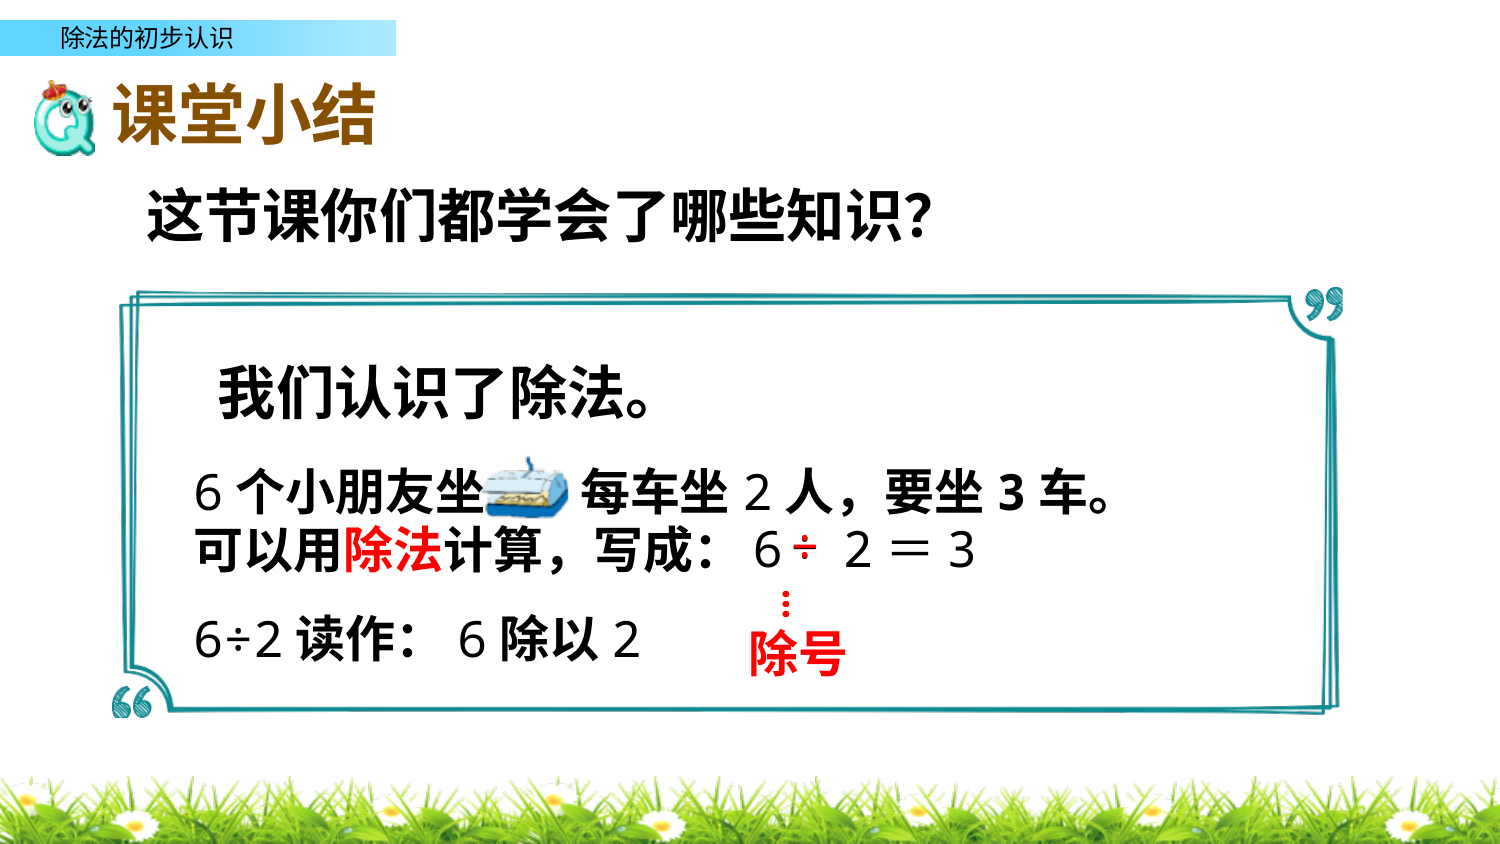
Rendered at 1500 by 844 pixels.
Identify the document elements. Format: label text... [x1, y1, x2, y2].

picture [111, 287, 1343, 718]
picture [0, 776, 1500, 844]
text_box 这节课你们都学会了哪些知识？ [134, 173, 974, 255]
picture [34, 80, 96, 156]
text_box 课堂小结 [100, 67, 404, 159]
